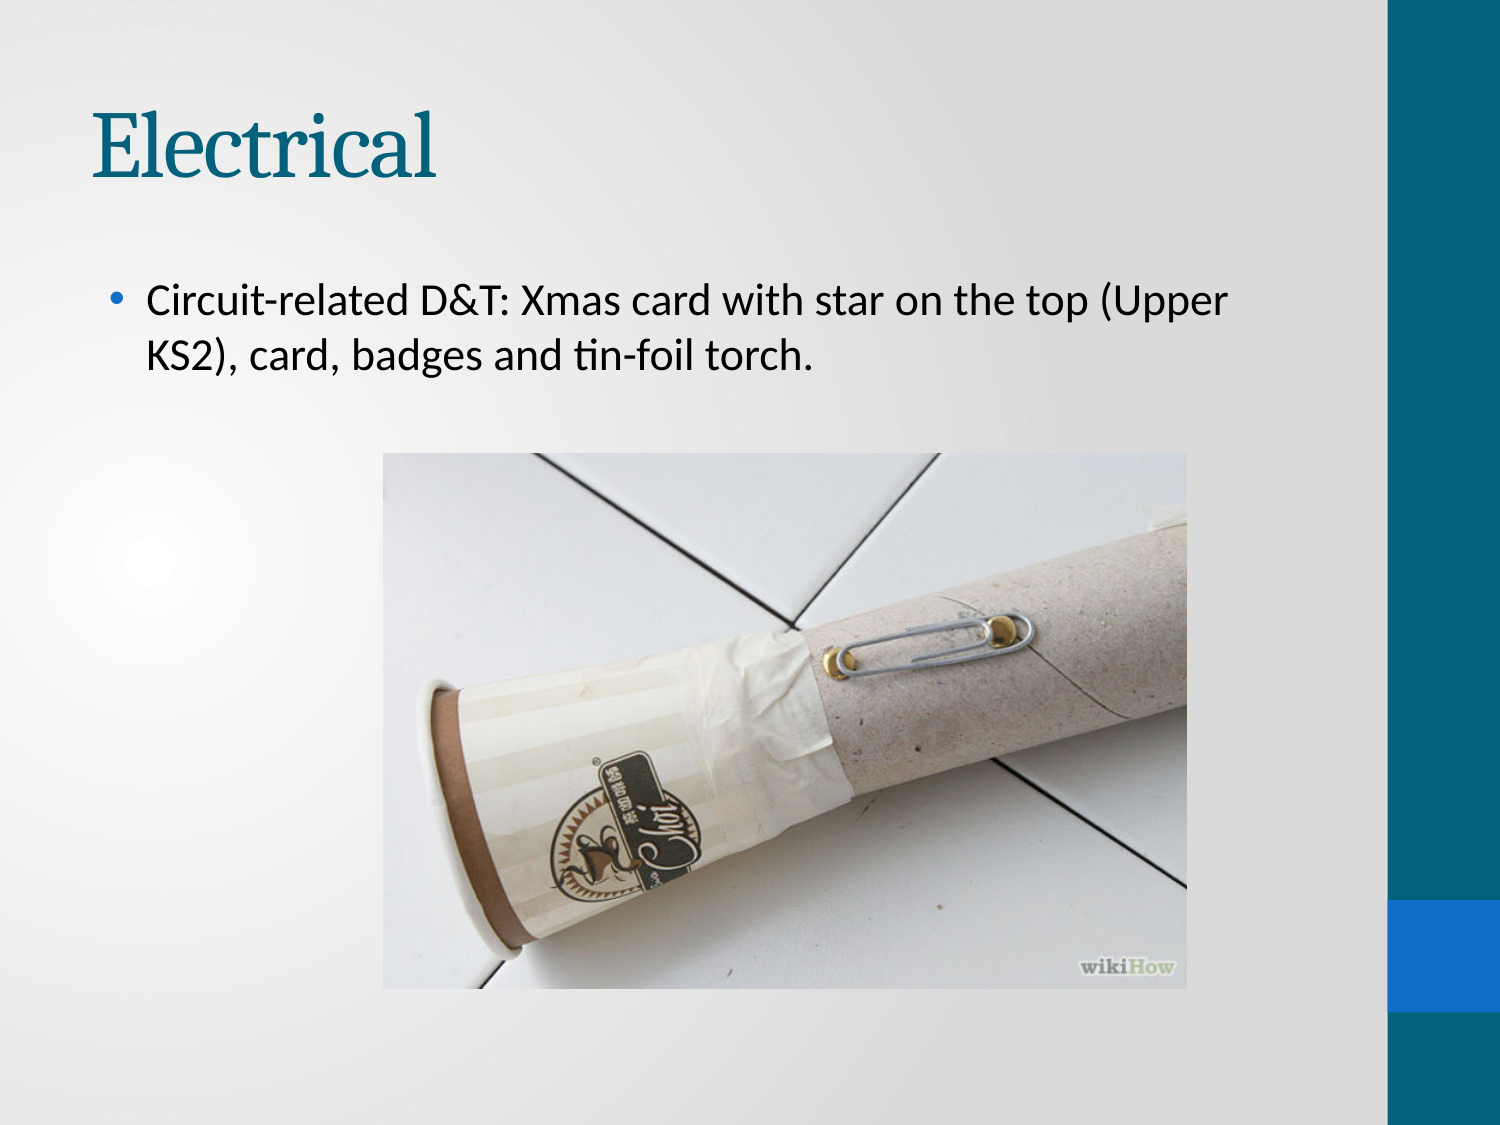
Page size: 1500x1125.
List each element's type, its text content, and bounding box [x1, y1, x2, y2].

title Electrical [75, 45, 1325, 233]
list Circuit-related D&T: Xmas card with star on the top (Upper KS2), card, badges and tin-foil torch. [75, 262, 1325, 1050]
picture [383, 453, 1187, 990]
